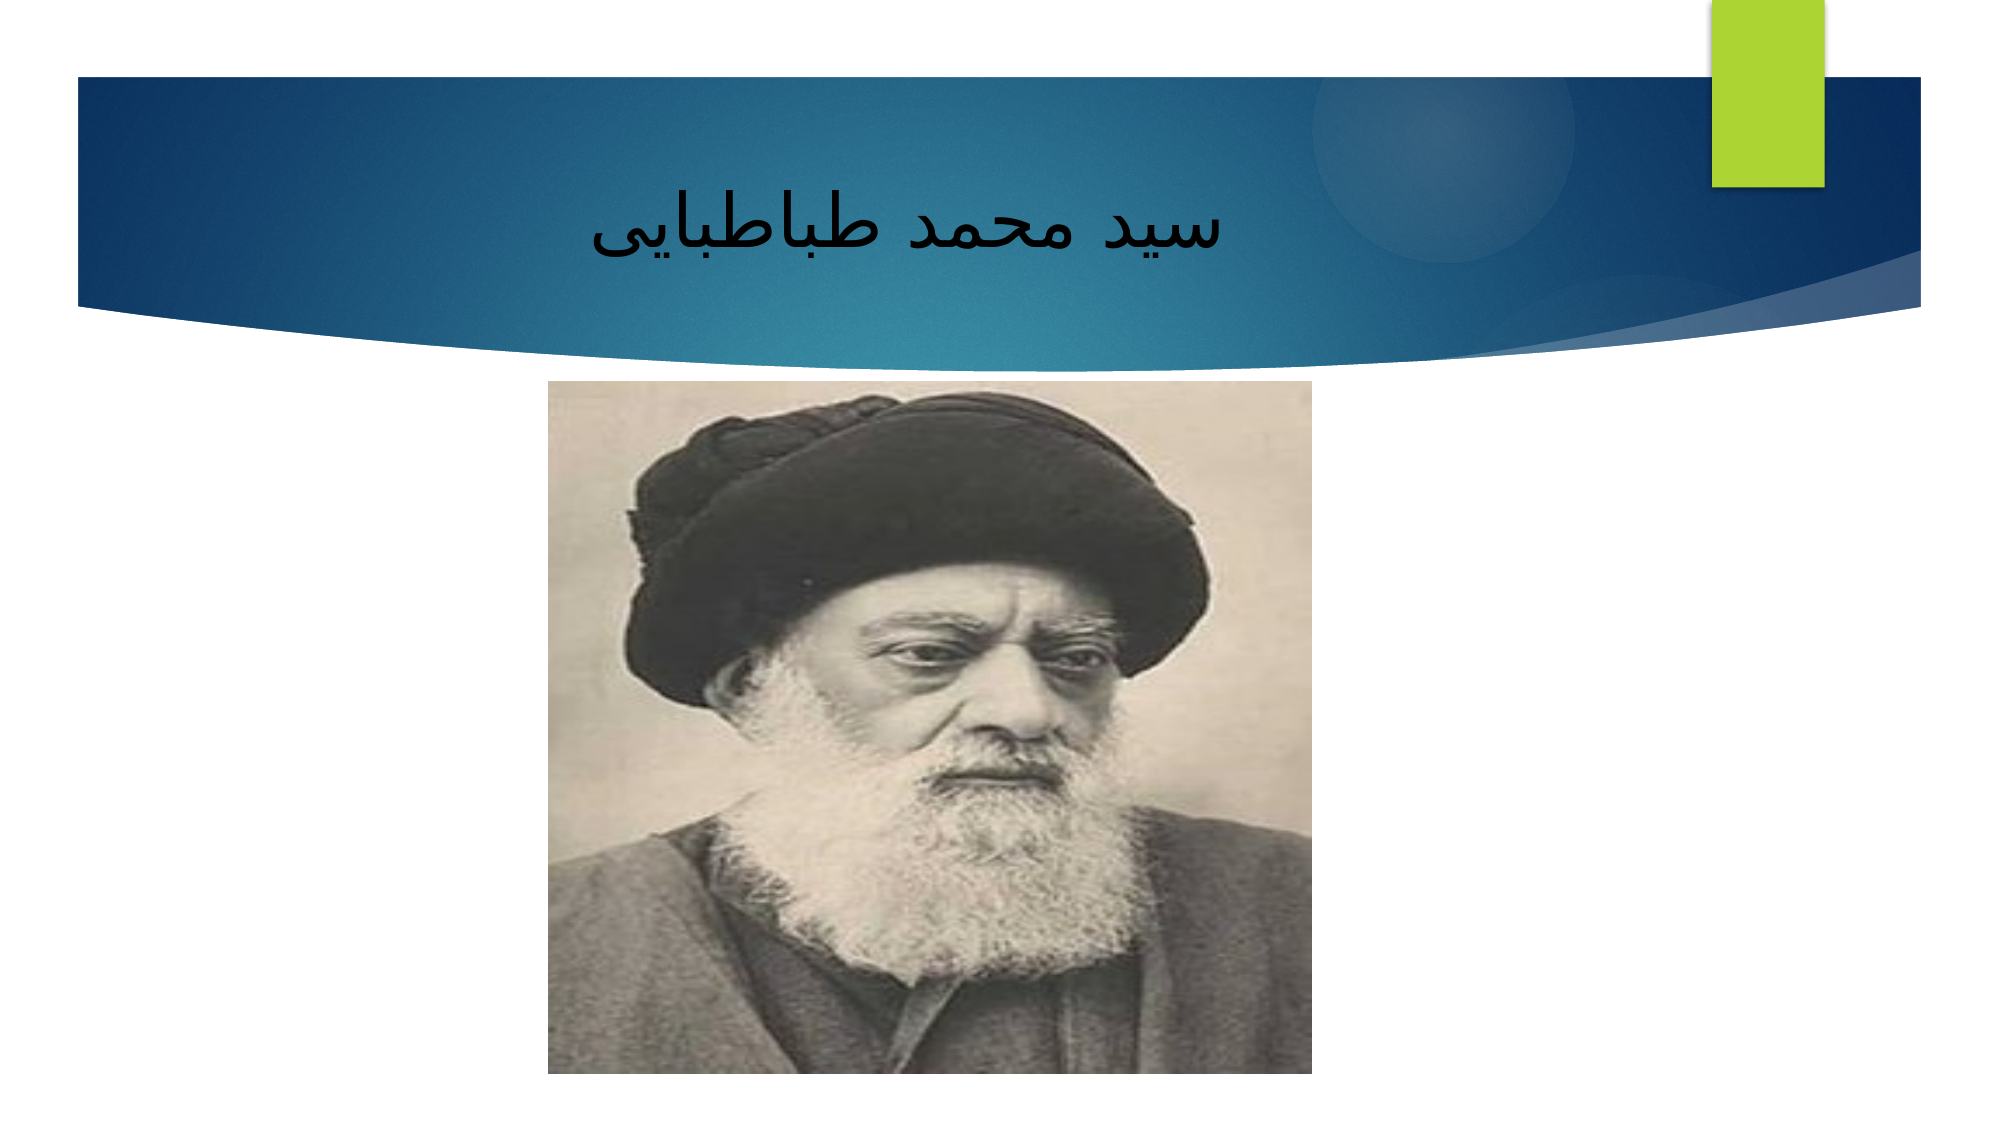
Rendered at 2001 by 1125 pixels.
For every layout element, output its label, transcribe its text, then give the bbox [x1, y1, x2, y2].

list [548, 381, 1312, 1074]
title سید محمد طباطبایی [189, 159, 1627, 276]
